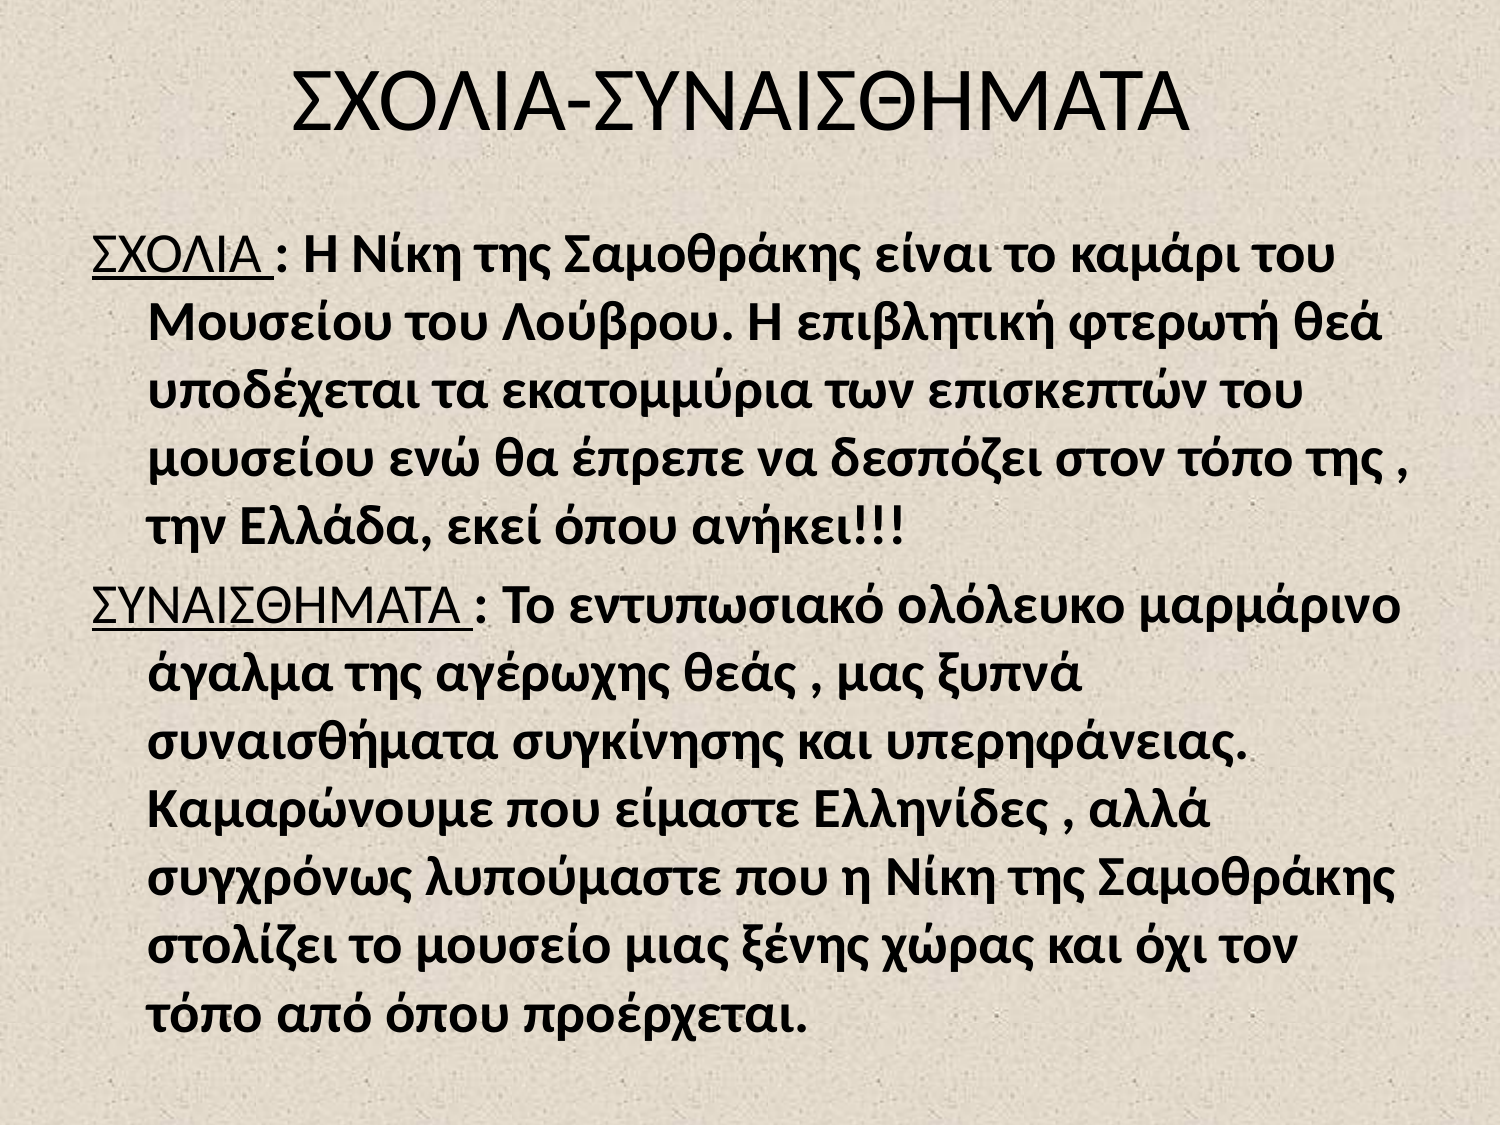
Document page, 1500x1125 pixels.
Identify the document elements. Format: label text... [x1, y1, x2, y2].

picture [0, 0, 1500, 1125]
list ΣΧΟΛΙΑ : Η Νίκη της Σαμοθράκης είναι το καμάρι του Μουσείου του Λούβρου. Η επιβλητική φτερωτή θεά υποδέχεται τα εκατομμύρια των επισκεπτών του μουσείου ενώ θα έπρεπε να δεσπόζει στον τόπο της , την Ελλάδα, εκεί όπου ανήκει!!! ΣΥΝΑΙΣΘΗΜΑΤΑ : Το εντυπωσιακό ολόλευκο μαρμάρινο άγαλμα της αγέρωχης θεάς , μας ξυπνά συναισθήματα συγκίνησης και υπερηφάνειας. Καμαρώνουμε που είμαστε Ελληνίδες , αλλά συγχρόνως λυπούμαστε που η Νίκη της Σαμοθράκης στολίζει το μουσείο μιας ξένης χώρας και όχι τον τόπο από όπου προέρχεται. [76, 208, 1427, 1059]
title ΣΧΟΛΙΑ-ΣΥΝΑΙΣΘΗΜΑΤΑ [76, 0, 1427, 188]
